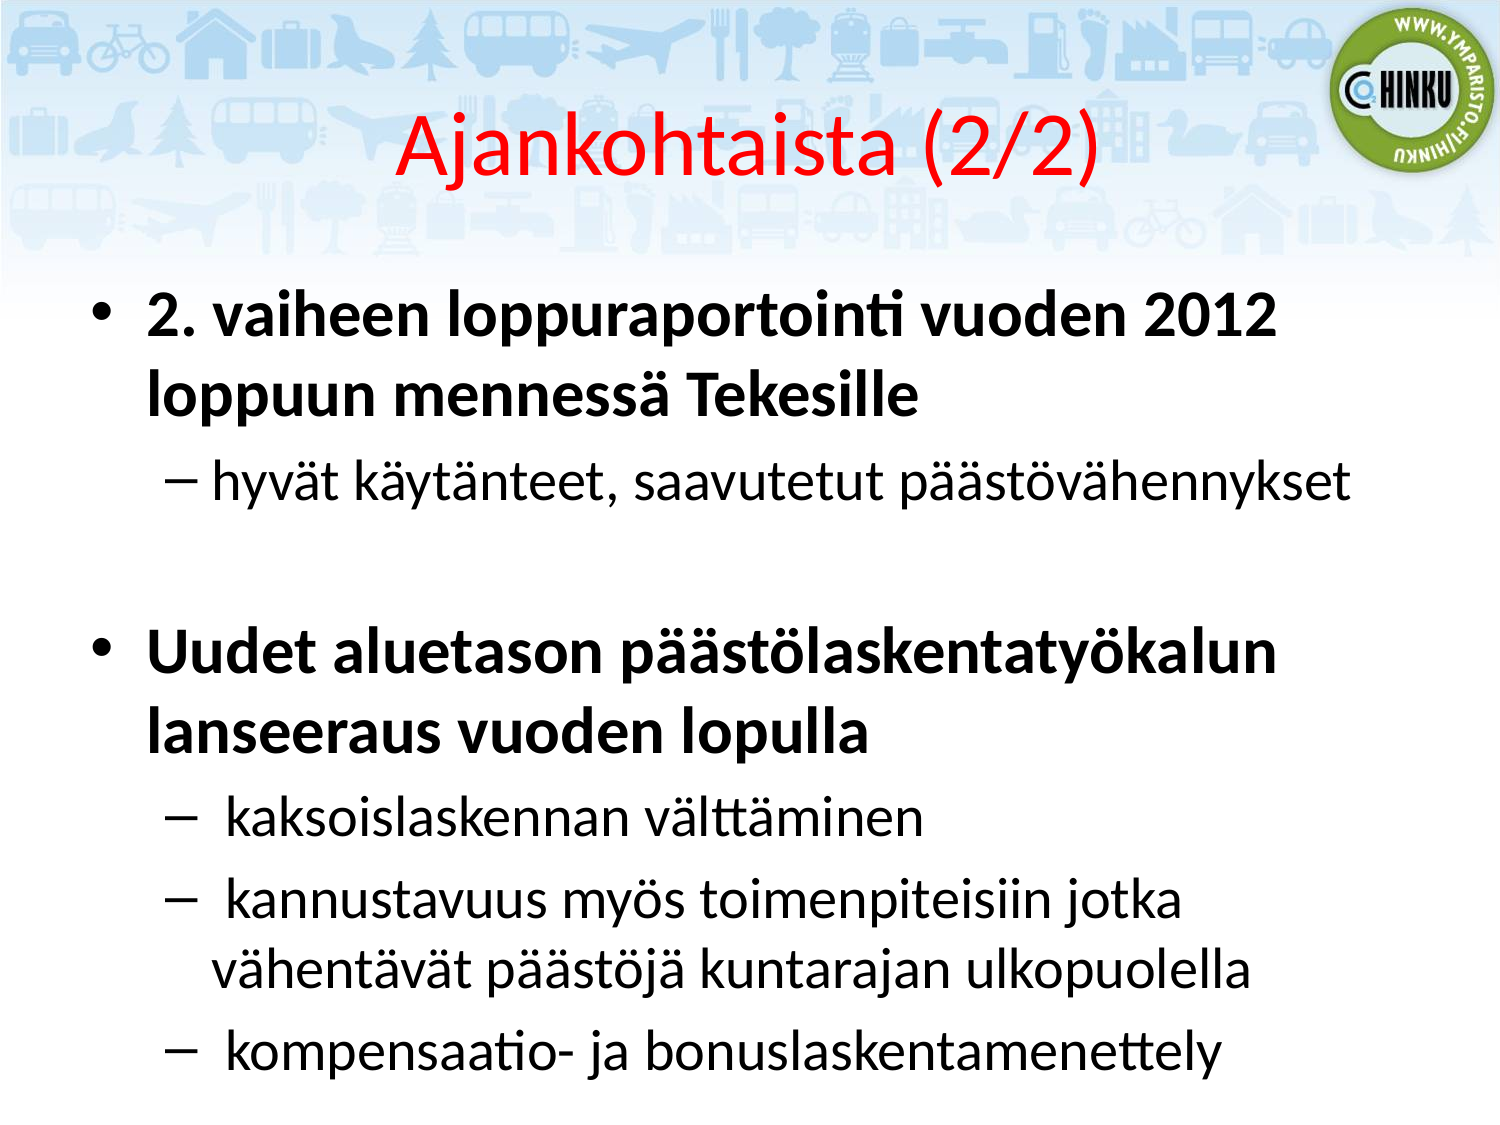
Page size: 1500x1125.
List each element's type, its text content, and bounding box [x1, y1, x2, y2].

picture [0, 0, 1500, 1125]
list 2. vaiheen loppuraportointi vuoden 2012 loppuun mennessä Tekesille hyvät käytänteet, saavutetut päästövähennykset Uudet aluetason päästölaskentatyökalun lanseeraus vuoden lopulla kaksoislaskennan välttäminen kannustavuus myös toimenpiteisiin jotka vähentävät päästöjä kuntarajan ulkopuolella kompensaatio- ja bonuslaskentamenettely [74, 262, 1426, 1006]
title Ajankohtaista (2/2) [74, 44, 1426, 233]
